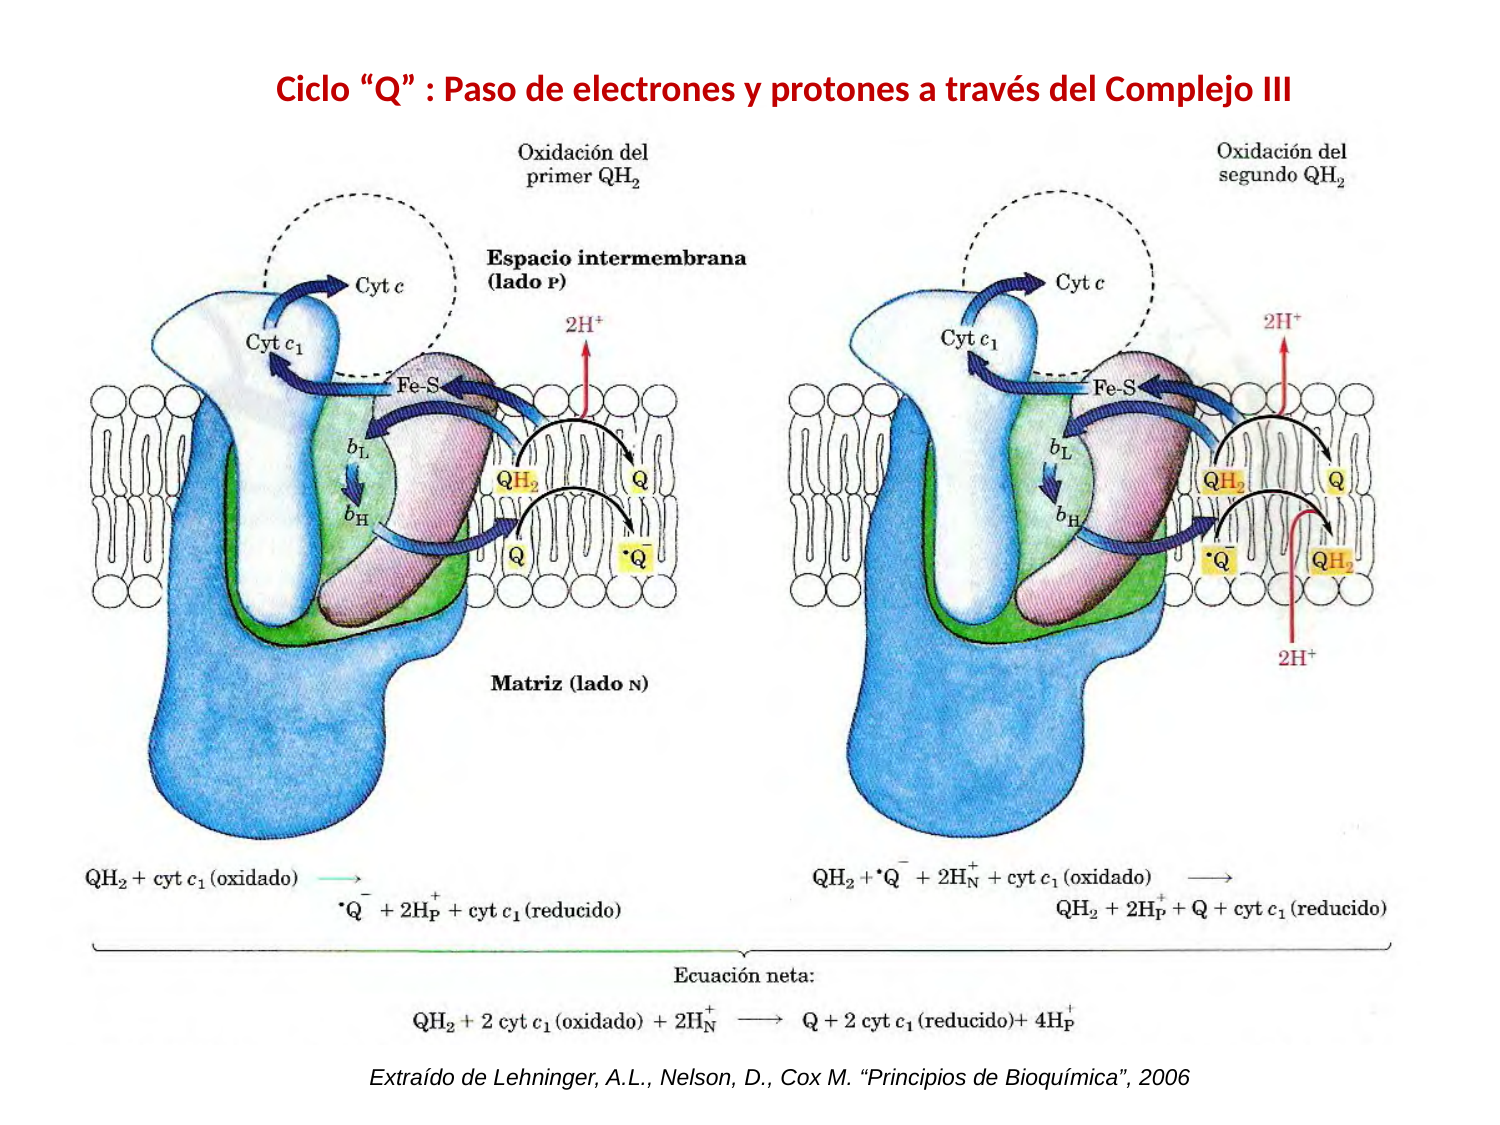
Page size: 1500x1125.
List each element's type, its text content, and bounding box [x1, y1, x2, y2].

text_box Ciclo “Q” : Paso de electrones y protones a través del Complejo III [261, 56, 1309, 103]
text_box Extraído de Lehninger, A.L., Nelson, D., Cox M. “Principios de Bioquímica”, 2006 [354, 1054, 1207, 1098]
picture [23, 105, 1466, 1045]
